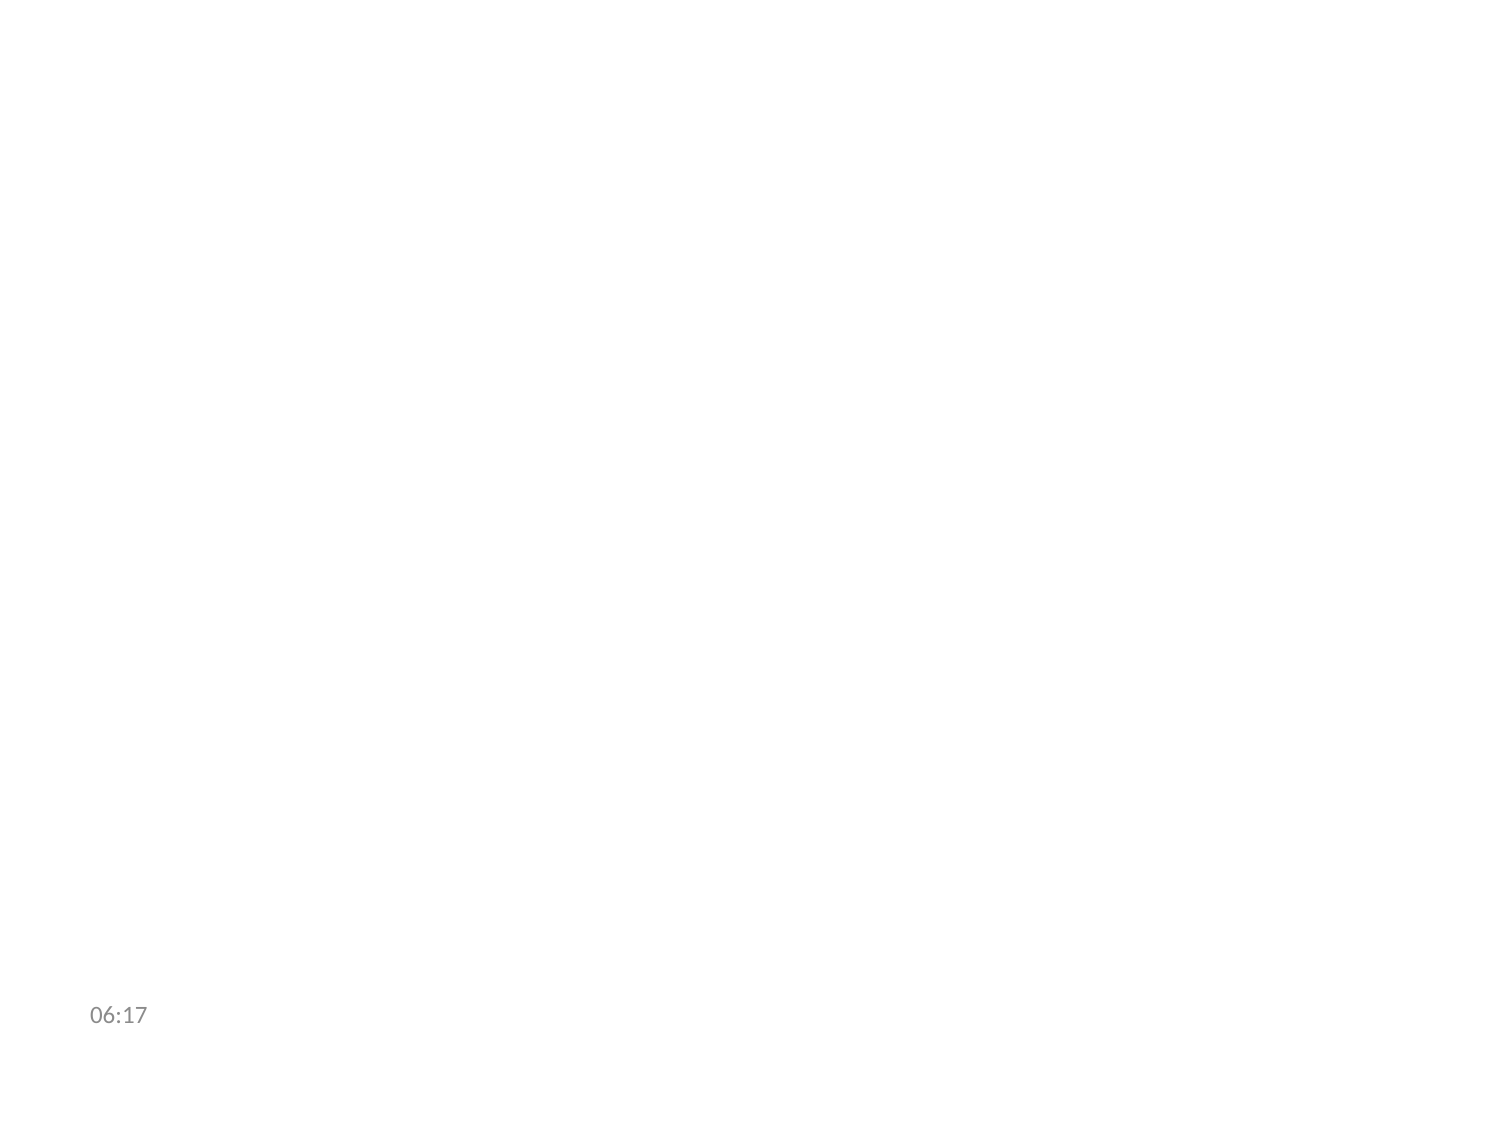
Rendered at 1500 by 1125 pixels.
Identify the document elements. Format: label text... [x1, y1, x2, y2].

text_box 15:35 [75, 983, 425, 1044]
